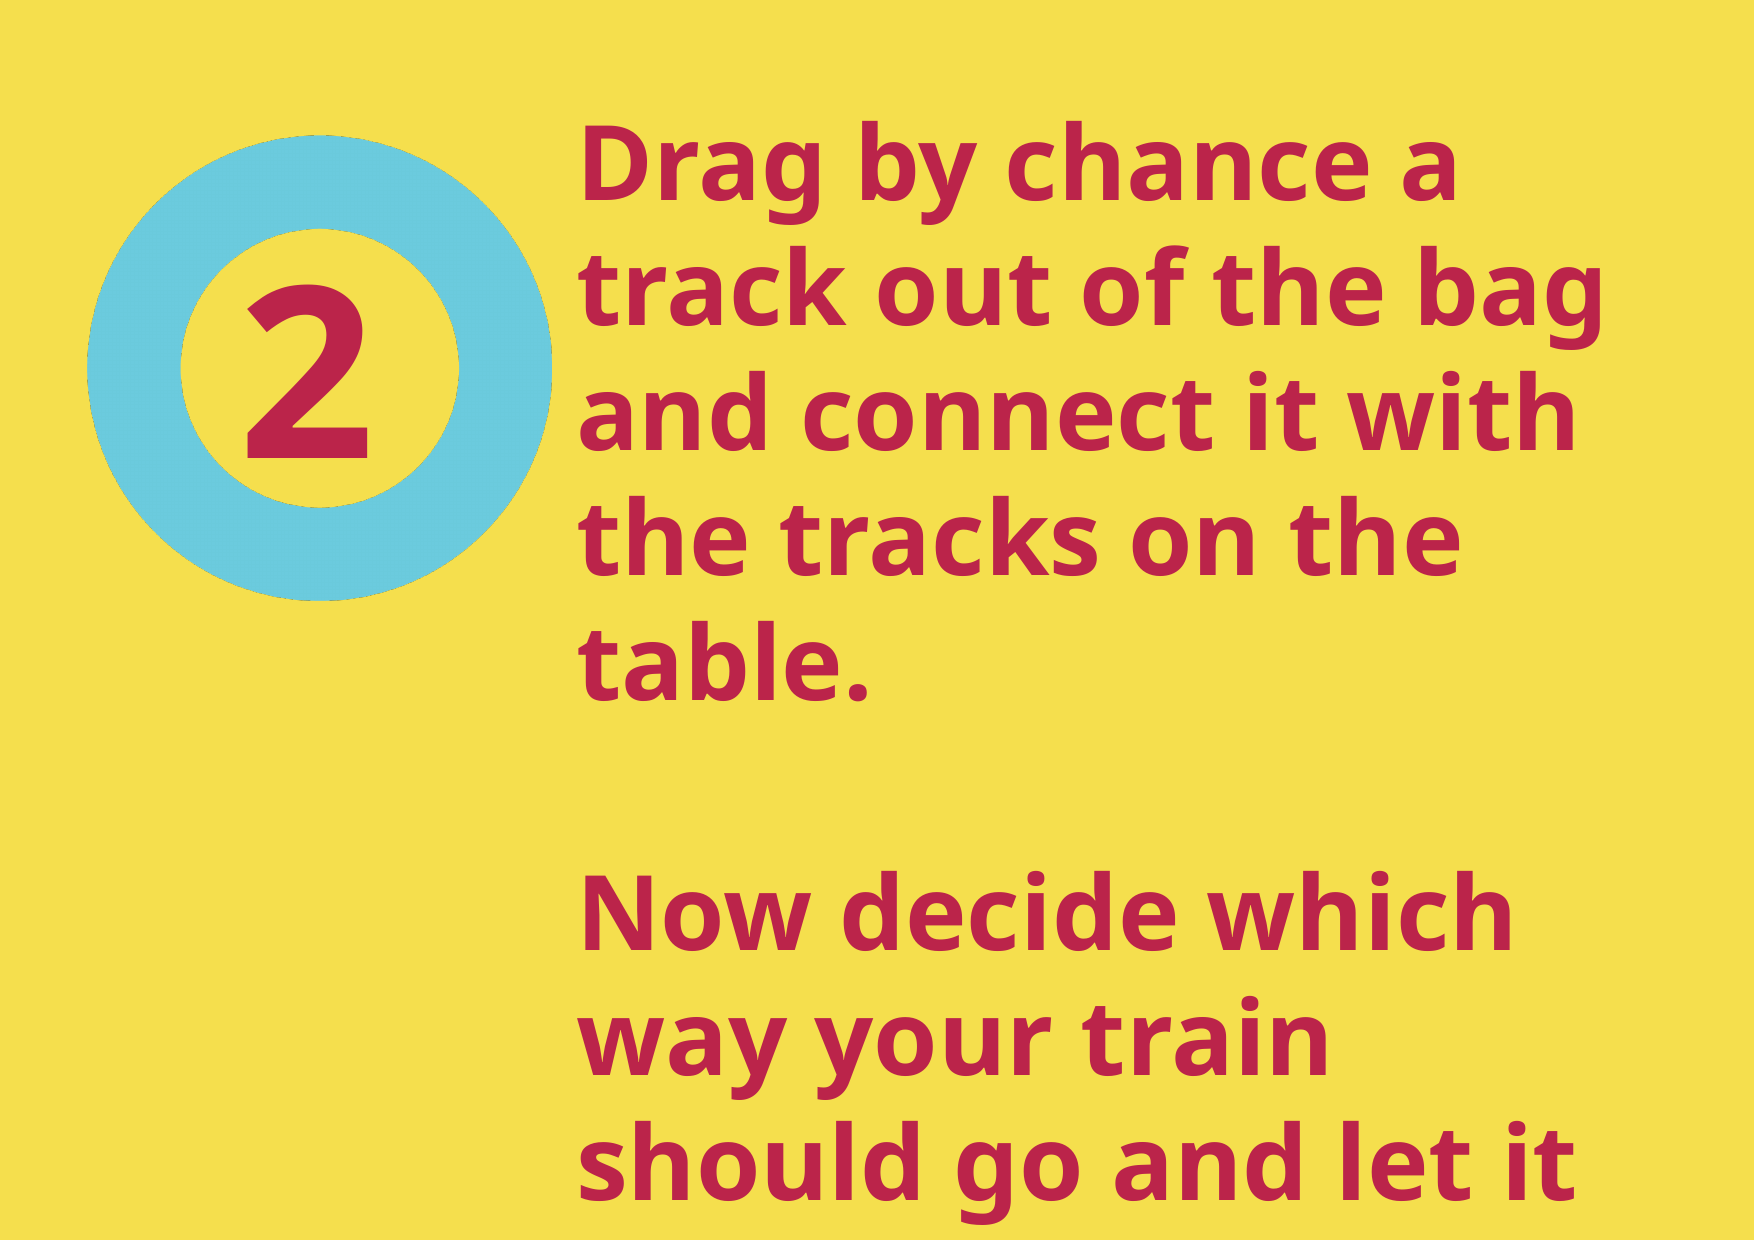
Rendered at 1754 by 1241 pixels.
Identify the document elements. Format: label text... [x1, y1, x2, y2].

text_box Drag by chance a track out of the bag and connect it with the tracks on the table. Now decide which way your train should go and let it drive. [561, 88, 1725, 1241]
picture [87, 135, 552, 601]
